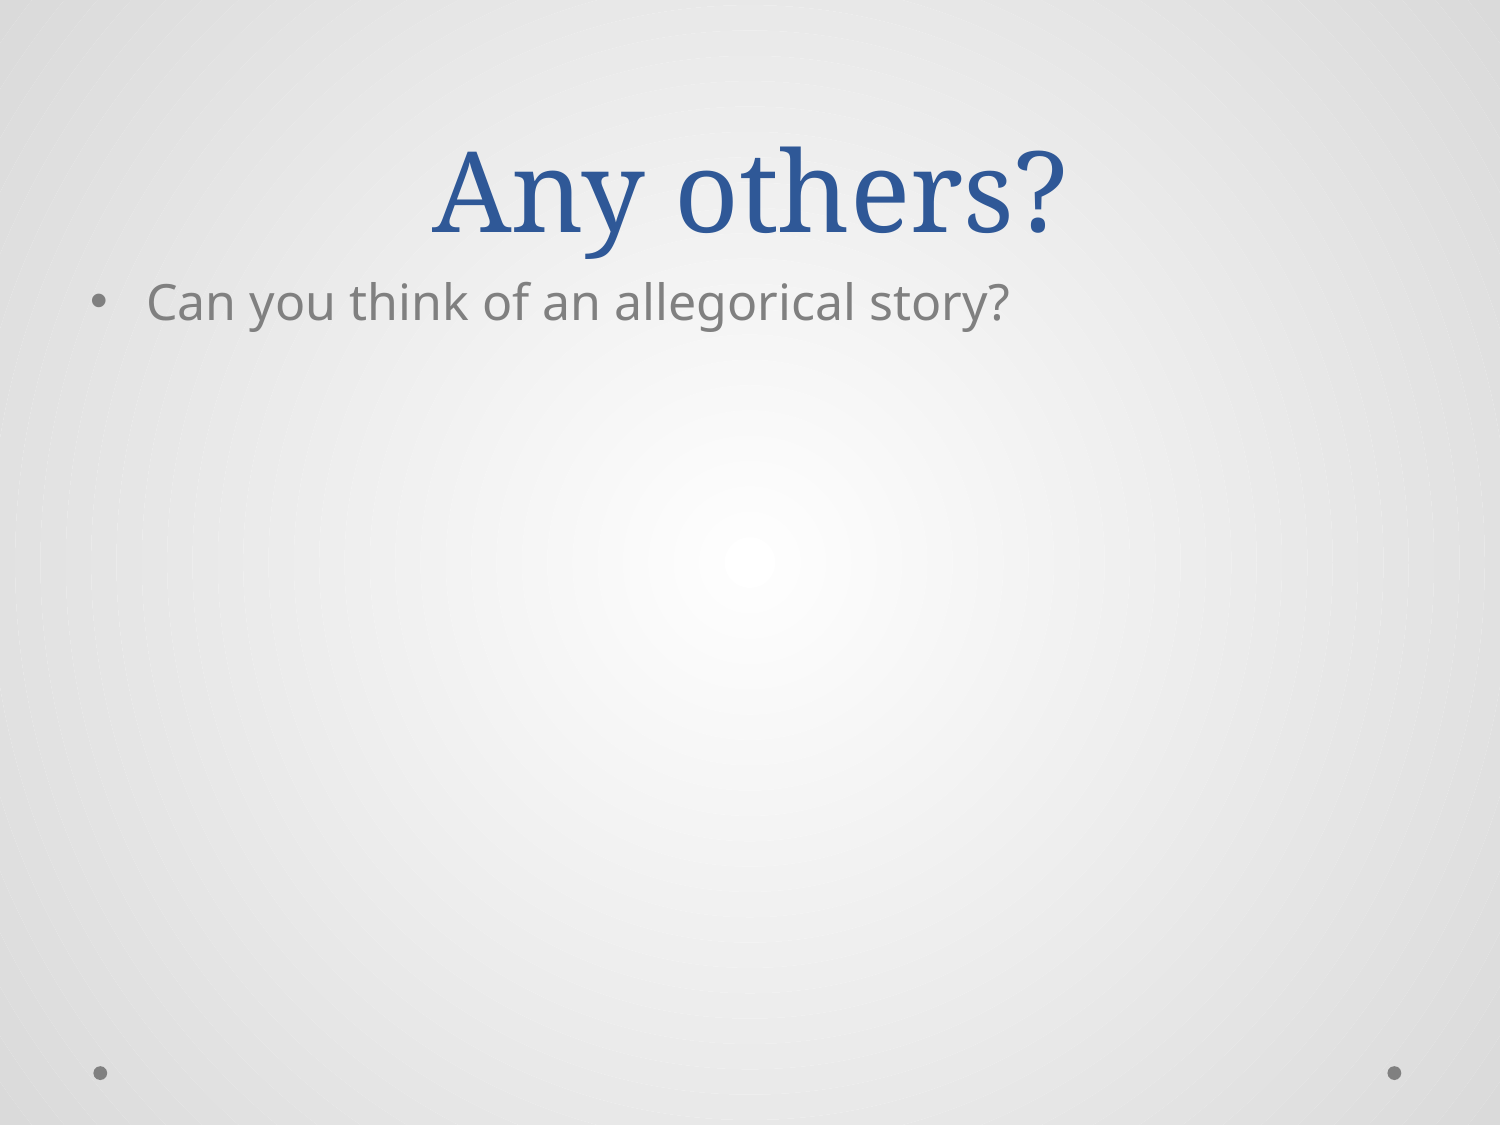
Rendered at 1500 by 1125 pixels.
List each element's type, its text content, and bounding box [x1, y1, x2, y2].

title Any others? [75, 0, 1425, 262]
list Can you think of an allegorical story? [75, 262, 1425, 1005]
